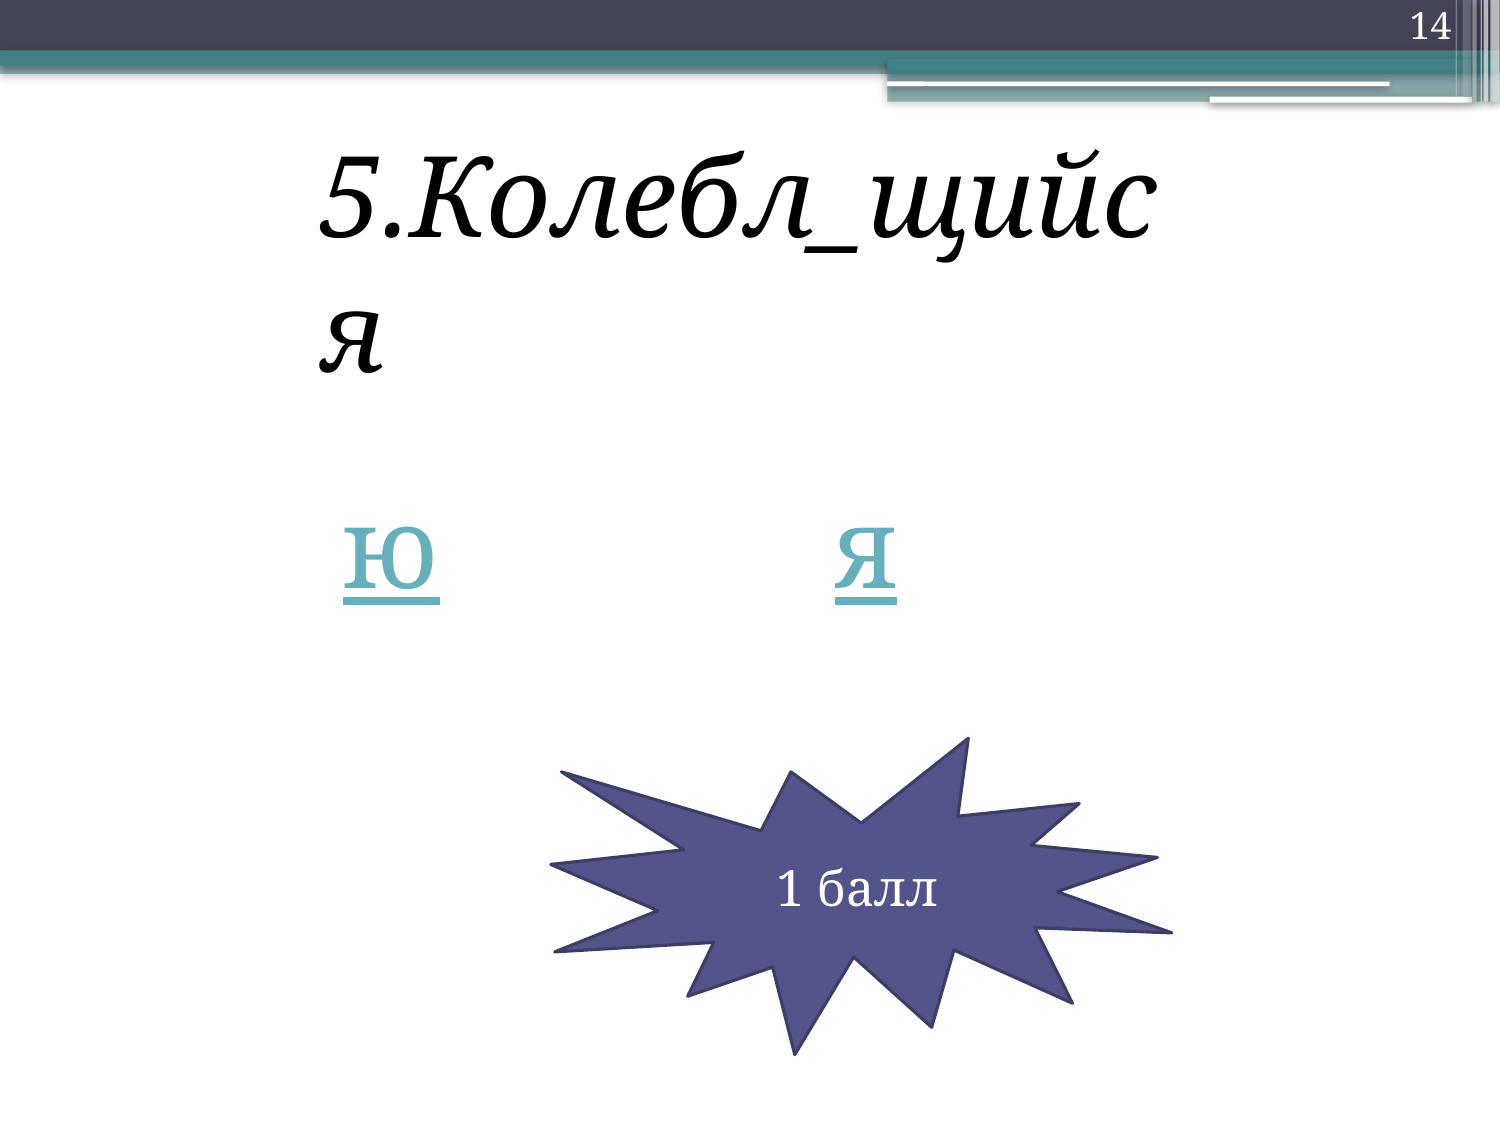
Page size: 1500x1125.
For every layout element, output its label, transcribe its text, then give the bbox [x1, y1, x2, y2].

slide_number 14 [1341, 0, 1466, 61]
text_box 1 балл [549, 736, 1174, 1057]
text_box я [820, 468, 1090, 637]
text_box ю [328, 468, 469, 637]
text_box 5.Колебл_щийся [304, 117, 1231, 402]
